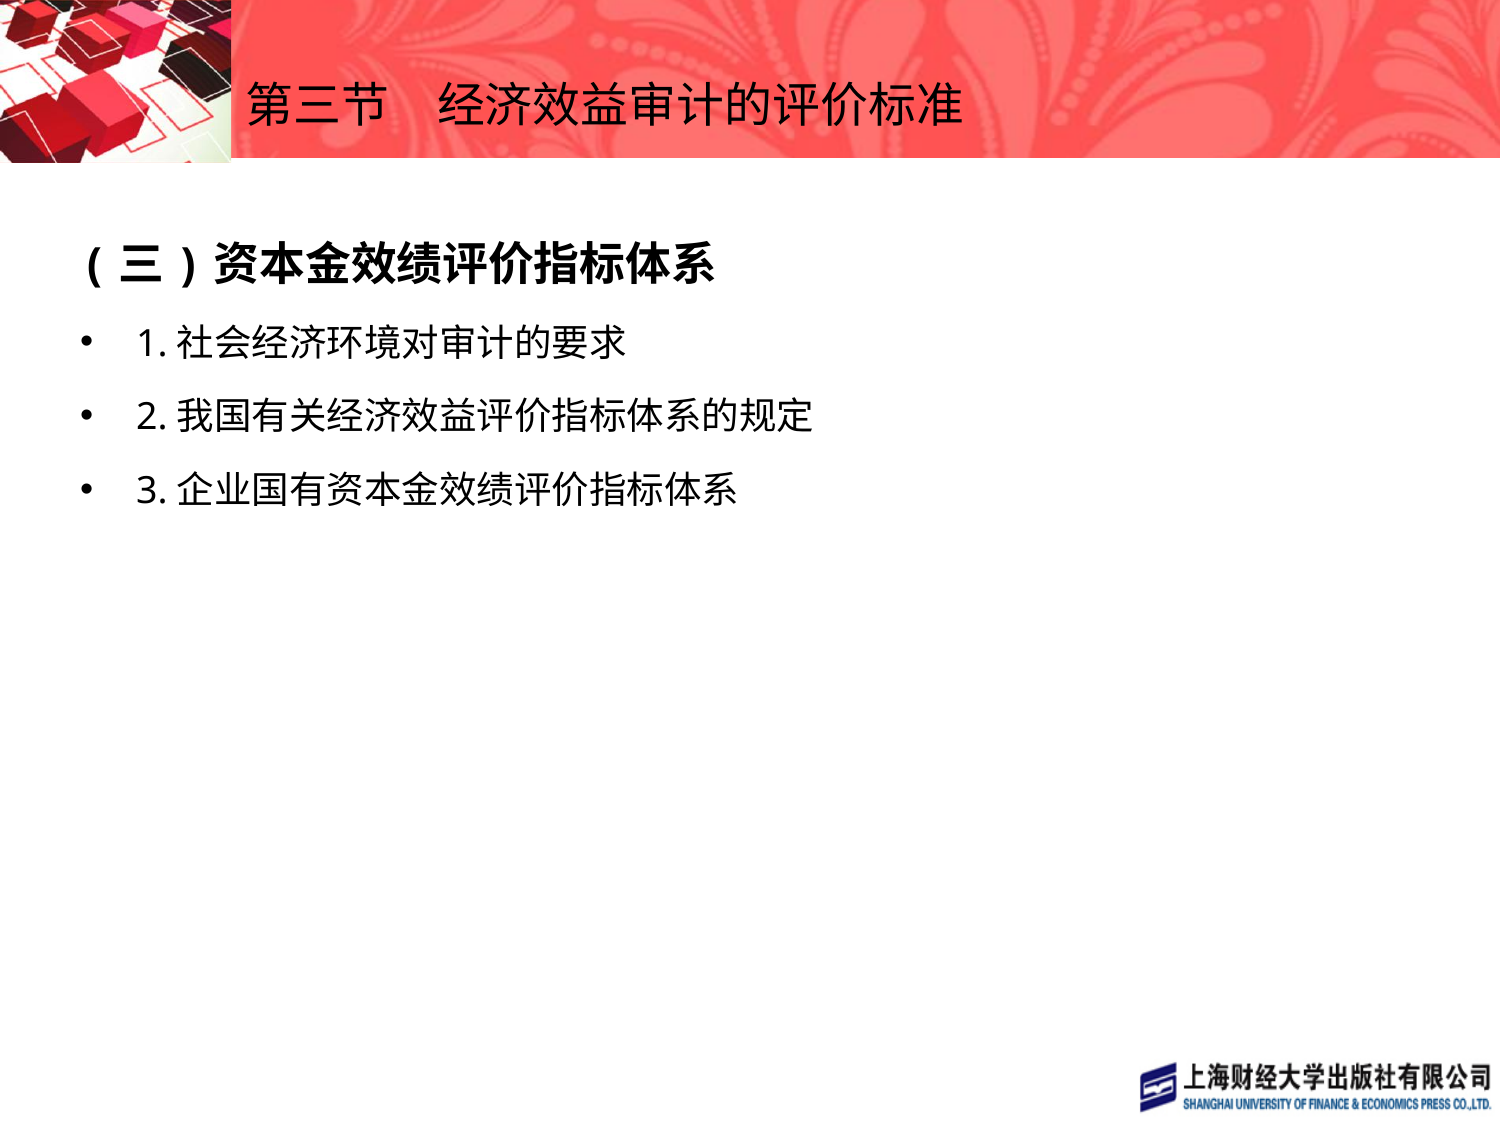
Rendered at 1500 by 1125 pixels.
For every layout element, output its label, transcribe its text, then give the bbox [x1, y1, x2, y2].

list (三)资本金效绩评价指标体系 1.社会经济环境对审计的要求 2.我国有关经济效益评价指标体系的规定 3.企业国有资本金效绩评价指标体系 [64, 208, 1425, 1047]
picture [1139, 1058, 1495, 1118]
title 第三节 经济效益审计的评价标准 [230, 45, 1461, 161]
